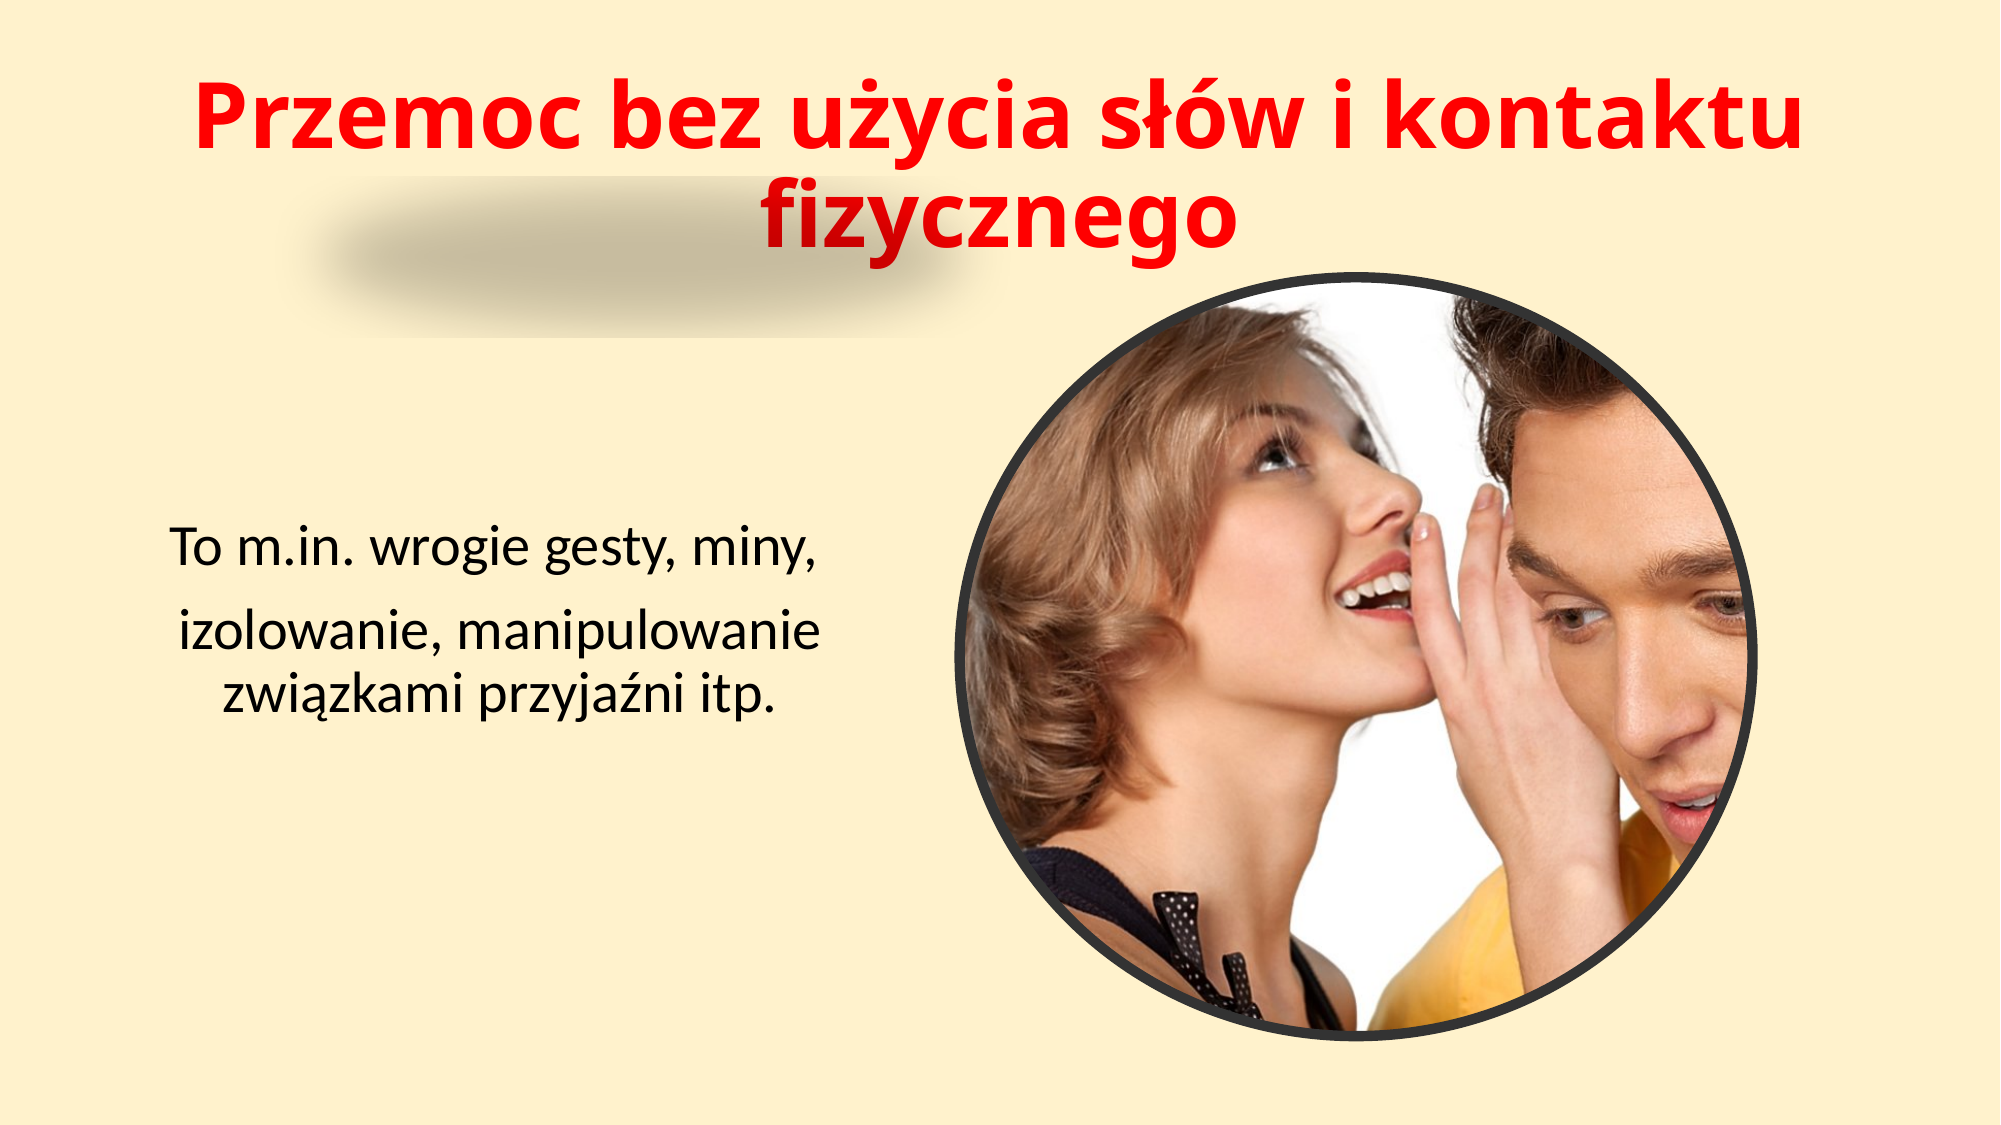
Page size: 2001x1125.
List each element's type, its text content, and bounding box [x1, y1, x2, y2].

list To m.in. wrogie gesty, miny, izolowanie, manipulowanie związkami przyjaźni itp. [137, 507, 863, 1125]
title Przemoc bez użycia słów i kontaktu fizycznego [137, 59, 1863, 278]
picture [959, 277, 1753, 1037]
